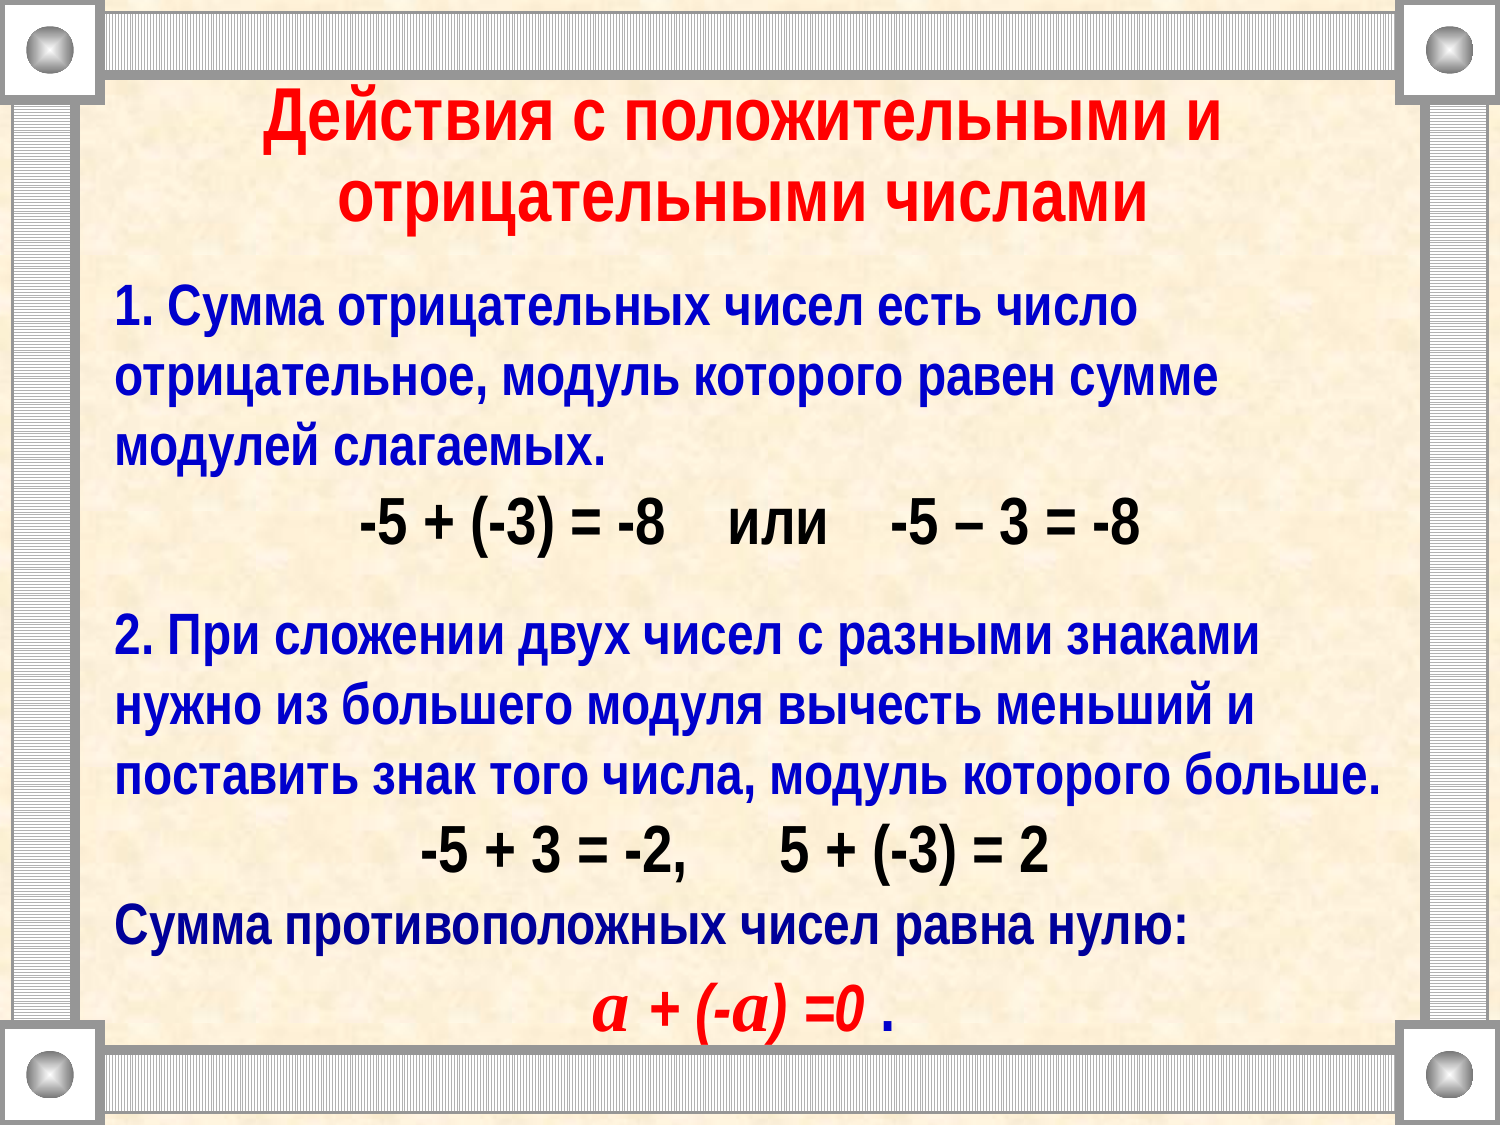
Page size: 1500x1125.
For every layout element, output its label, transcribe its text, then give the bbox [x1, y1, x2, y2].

picture [80, 213, 1420, 1045]
picture [1489, 105, 1500, 1020]
picture [105, 1114, 1395, 1125]
picture [0, 105, 11, 1020]
picture [105, 80, 1395, 99]
picture [105, 0, 1395, 11]
text_box 2. При сложении двух чисел с разными знаками нужно из большего модуля вычесть меньший и поставить знак того числа, модуль которого больше. -5 + 3 = -2, 5 + (-3) = 2 Сумма противоположных чисел равна нулю: a + (-a) =0 . [99, 675, 1425, 1013]
title 1. Сумма отрицательных чисел есть число отрицательное, модуль которого равен сумме модулей слагаемых. -5 + (-3) = -8 или -5 – 3 = -8 [99, 262, 1426, 563]
text_box Действия с положительными и отрицательными числами [62, 99, 1425, 213]
